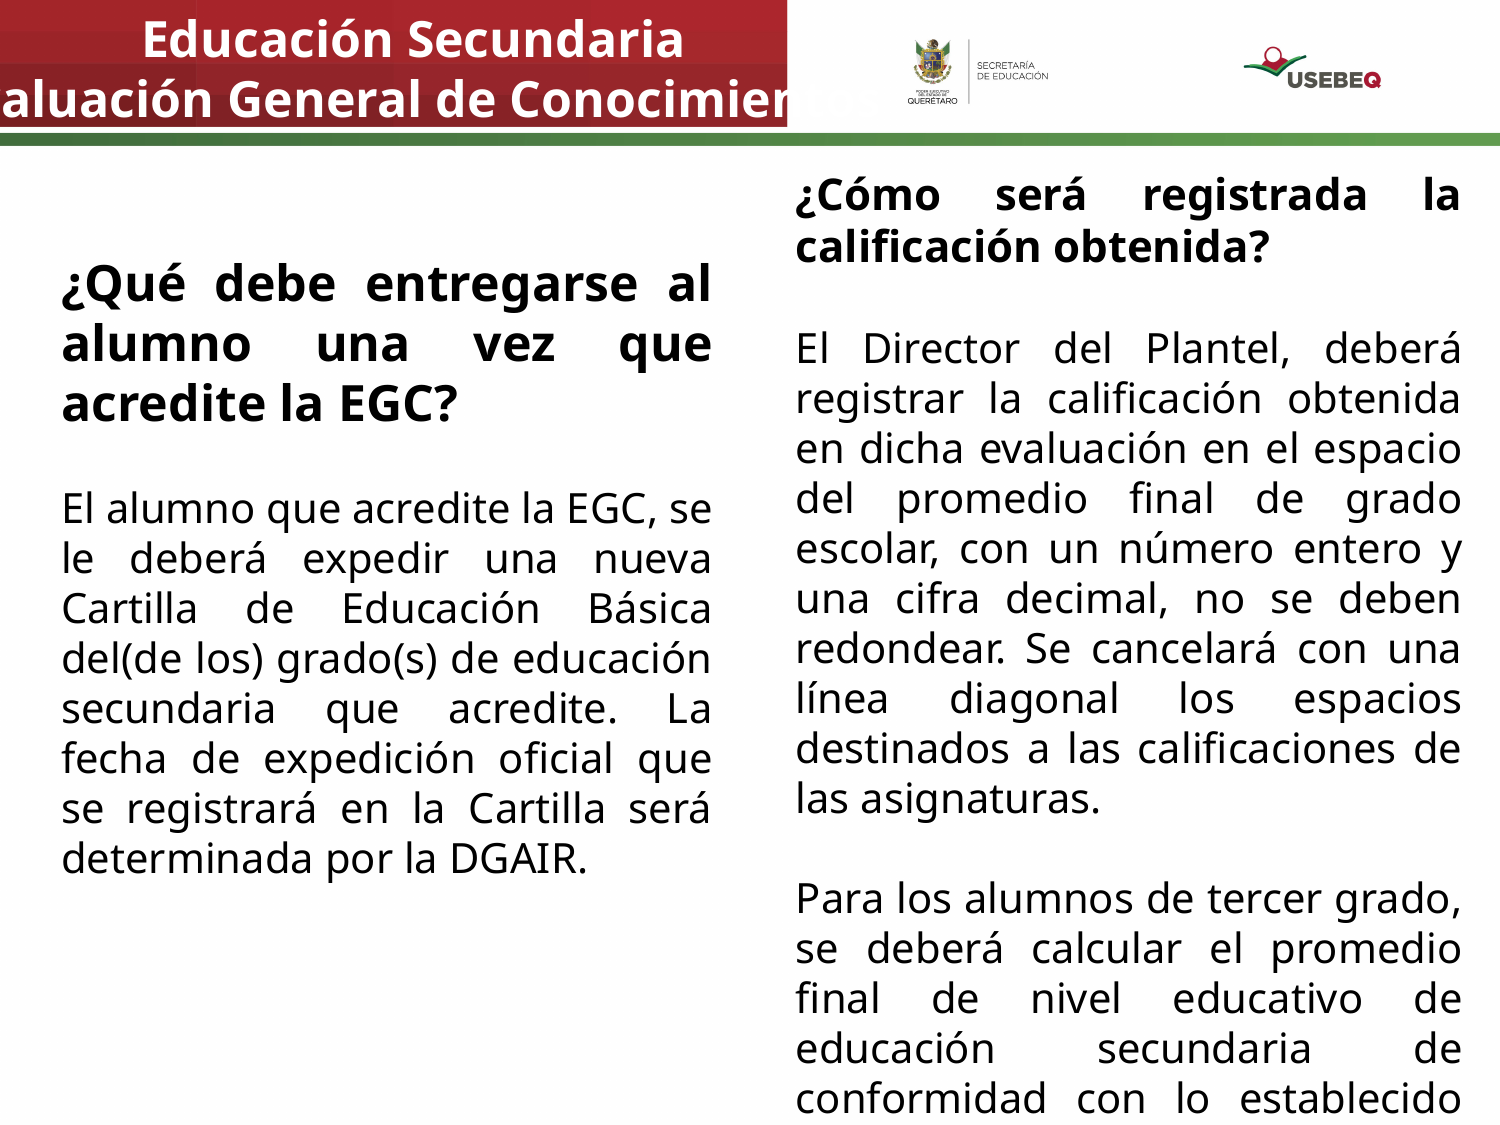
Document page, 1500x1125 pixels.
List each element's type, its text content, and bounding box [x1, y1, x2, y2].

picture [0, 0, 1500, 1125]
text_box Educación Secundaria Evaluación General de Conocimientos [0, 0, 899, 90]
text_box ¿Qué debe entregarse al alumno una vez que acredite la EGC? El alumno que acredite la EGC, se le deberá expedir una nueva Cartilla de Educación Básica del(de los) grado(s) de educación secundaria que acredite. La fecha de expedición oficial que se registrará en la Cartilla será determinada por la DGAIR. [46, 244, 728, 889]
text_box ¿Cómo será registrada la calificación obtenida? El Director del Plantel, deberá registrar la calificación obtenida en dicha evaluación en el espacio del promedio final de grado escolar, con un número entero y una cifra decimal, no se deben redondear. Se cancelará con una línea diagonal los espacios destinados a las calificaciones de las asignaturas. Para los alumnos de tercer grado, se deberá calcular el promedio final de nivel educativo de educación secundaria de conformidad con lo establecido en el Acuerdo 648. [781, 159, 1478, 1125]
